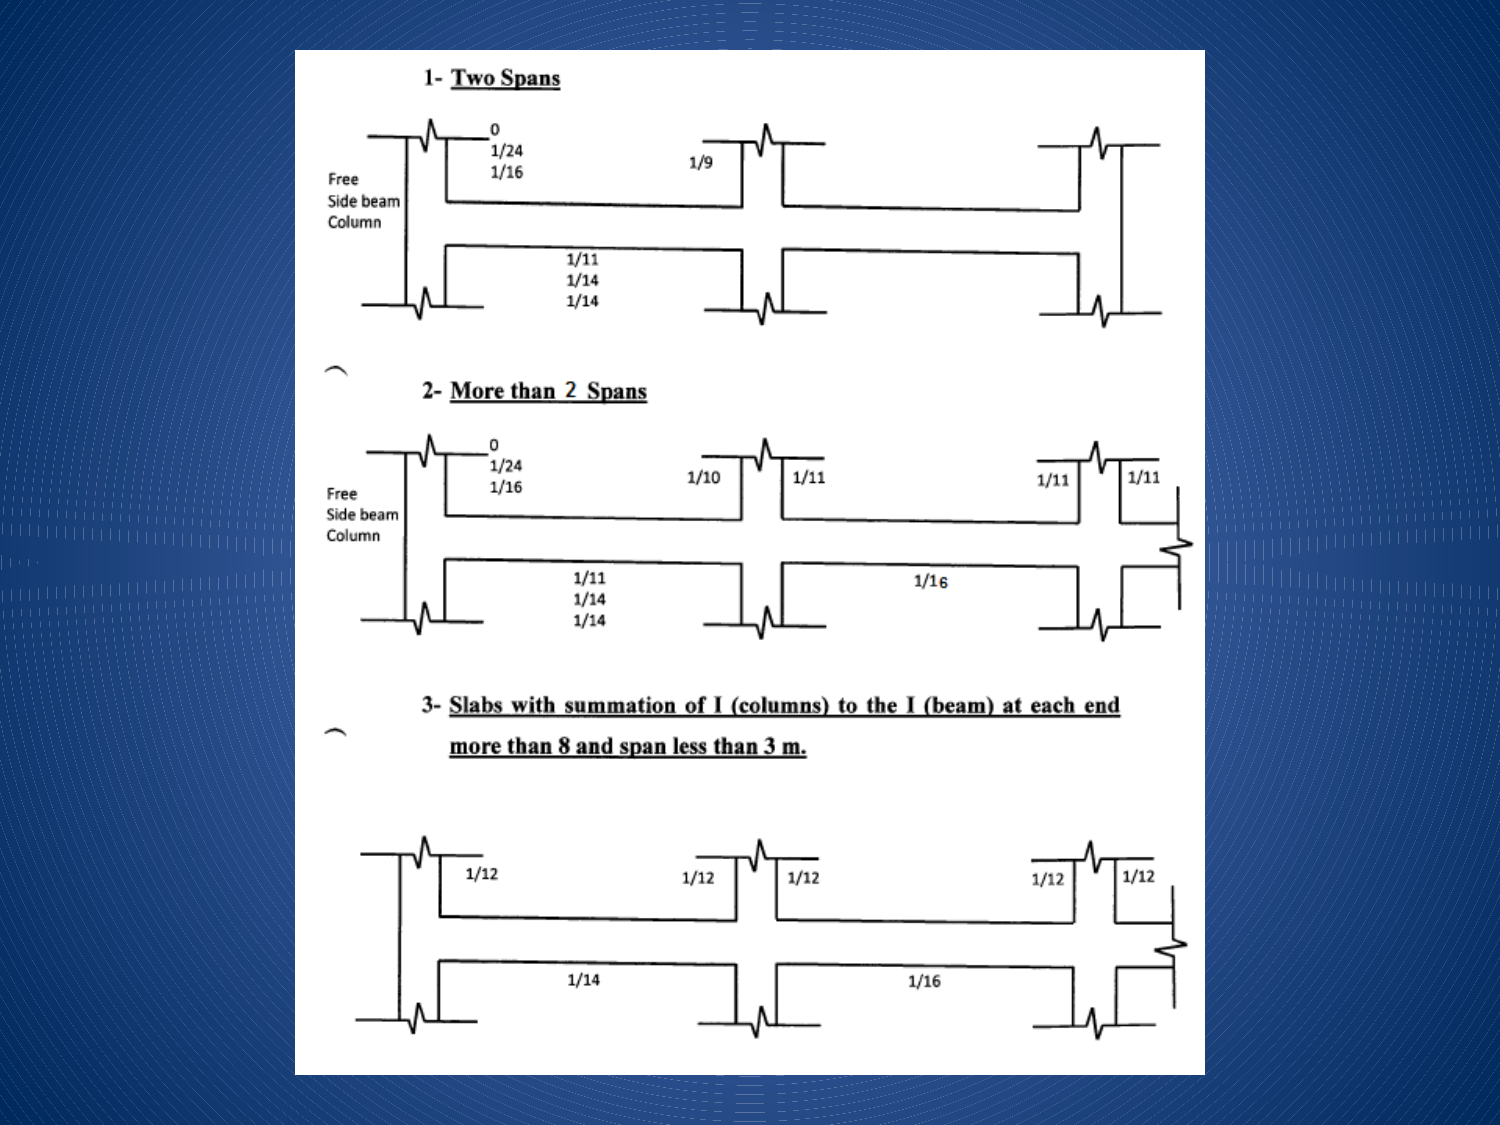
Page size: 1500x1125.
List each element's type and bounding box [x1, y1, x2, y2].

picture [295, 50, 1205, 1075]
